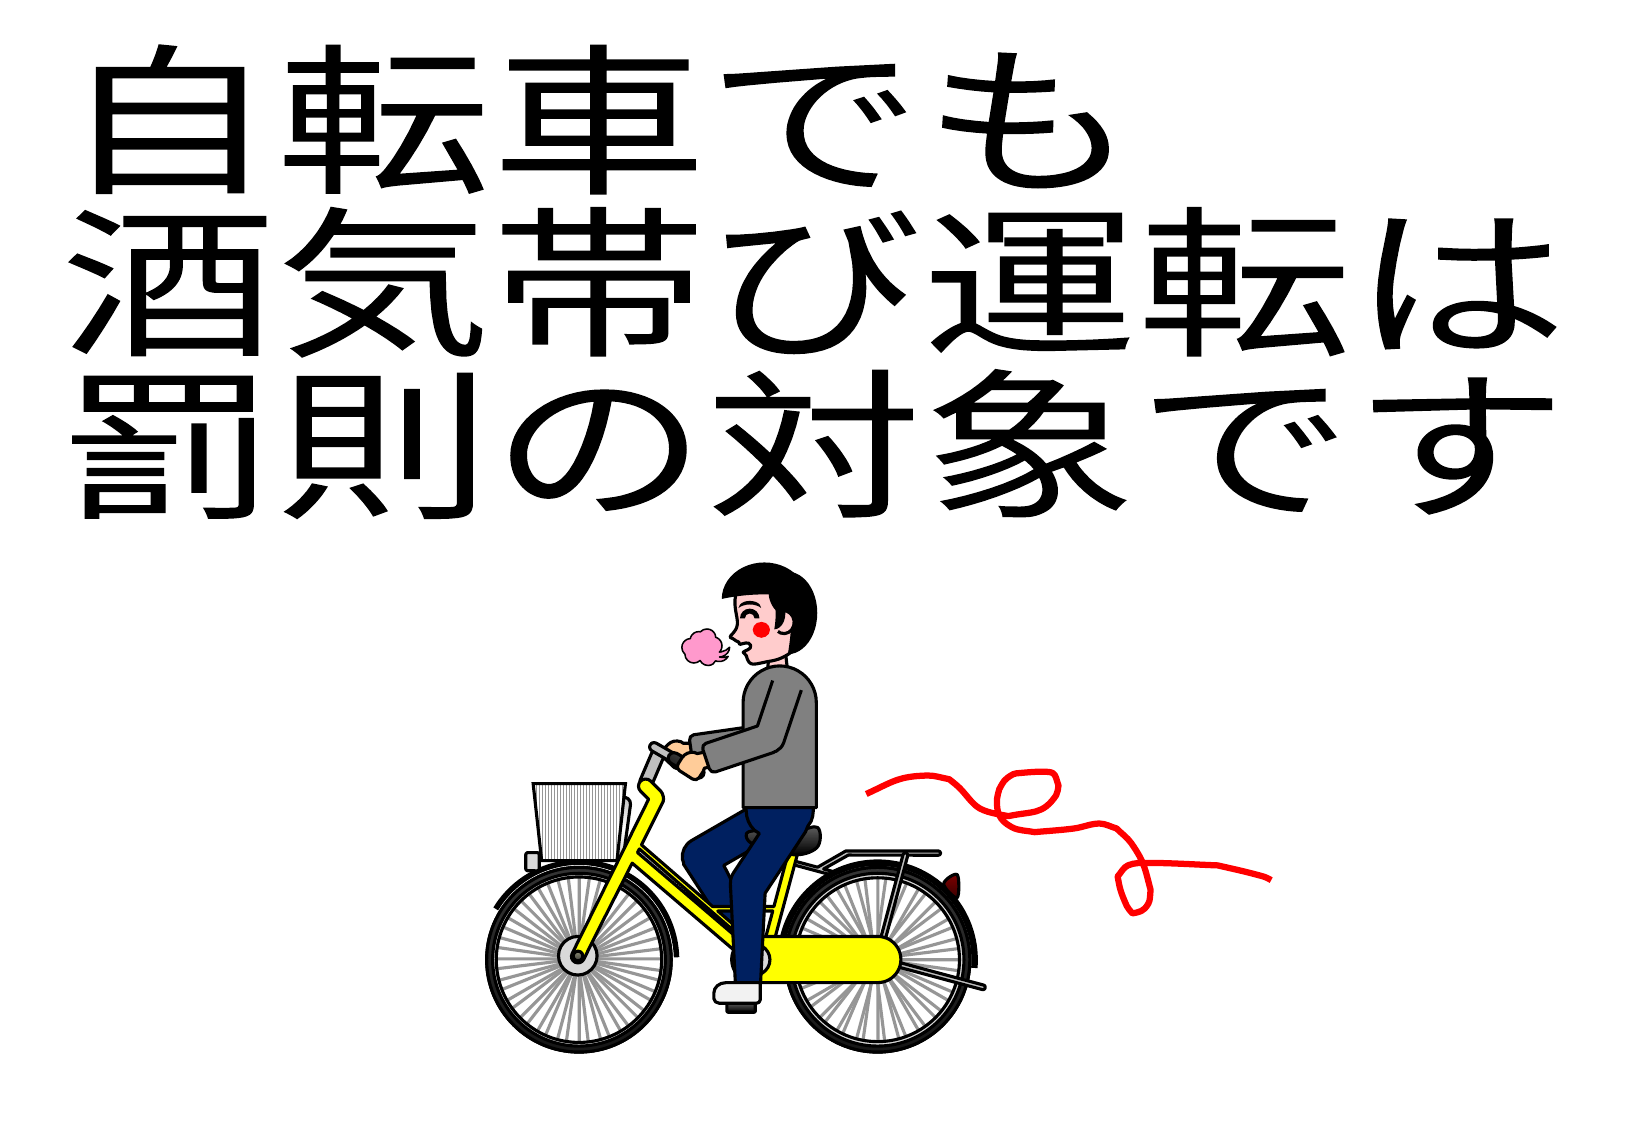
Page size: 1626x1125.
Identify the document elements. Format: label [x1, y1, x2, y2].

text_box [479, 562, 1272, 1059]
